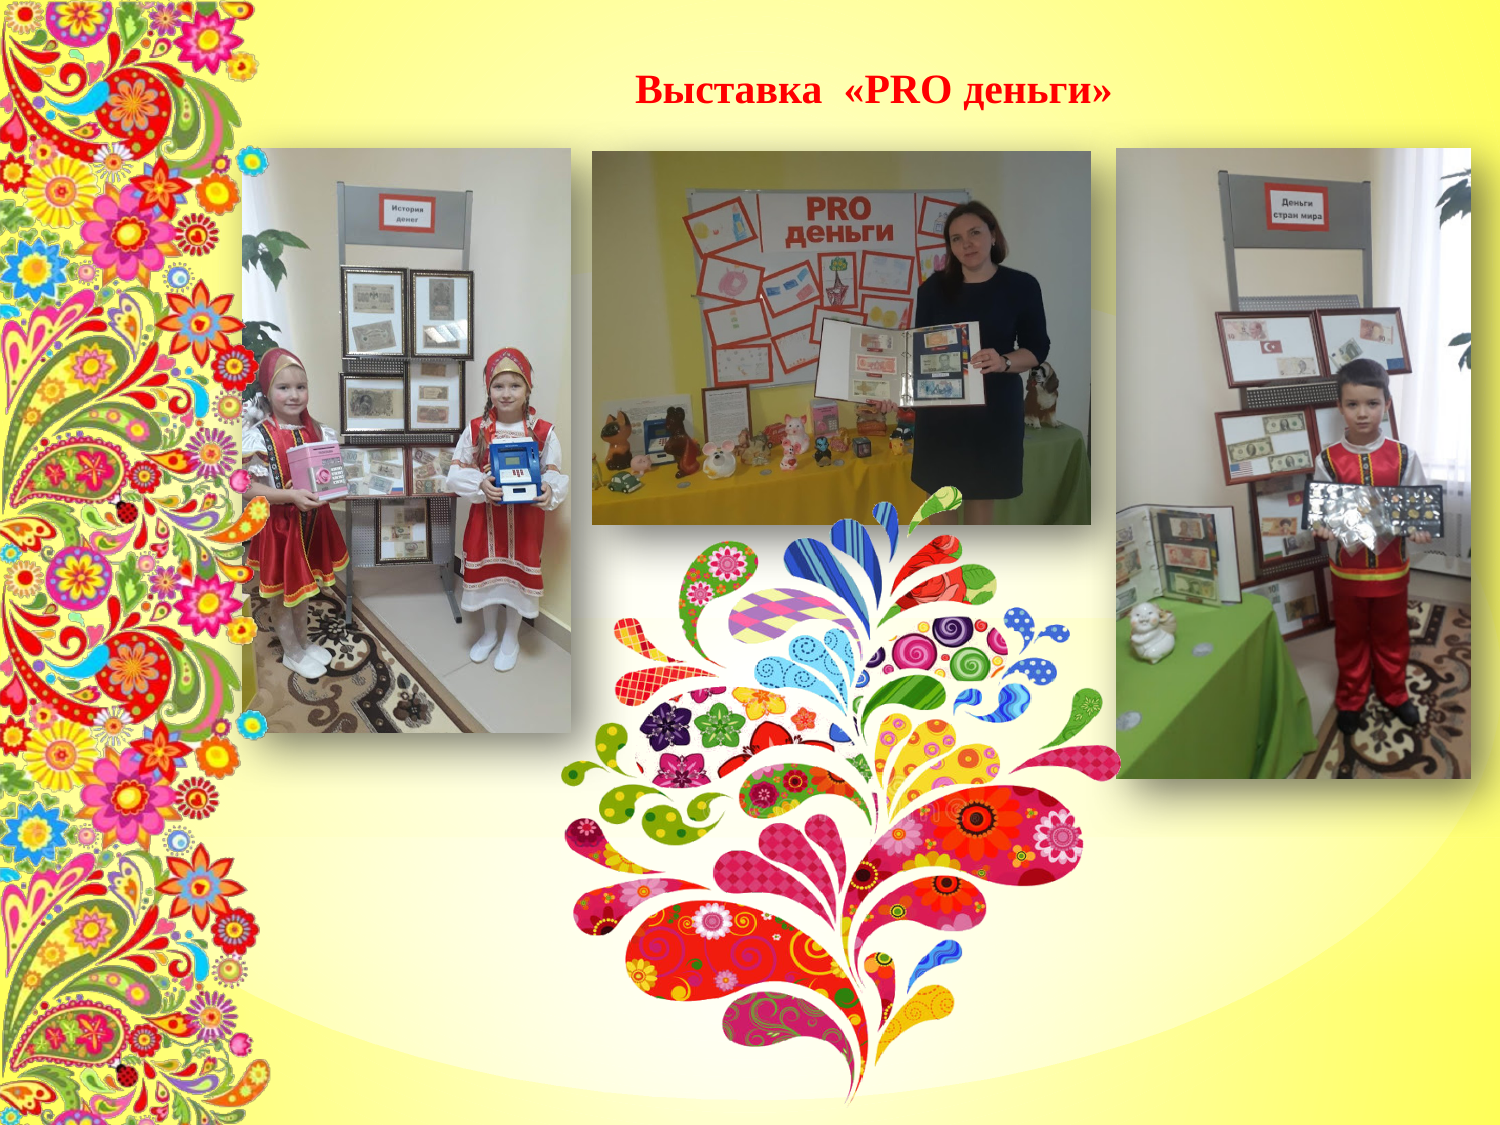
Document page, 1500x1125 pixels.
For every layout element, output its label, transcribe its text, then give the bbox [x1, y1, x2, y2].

text_box Выставка «PRO деньги» [312, 54, 1435, 120]
picture [0, 1, 1472, 1125]
